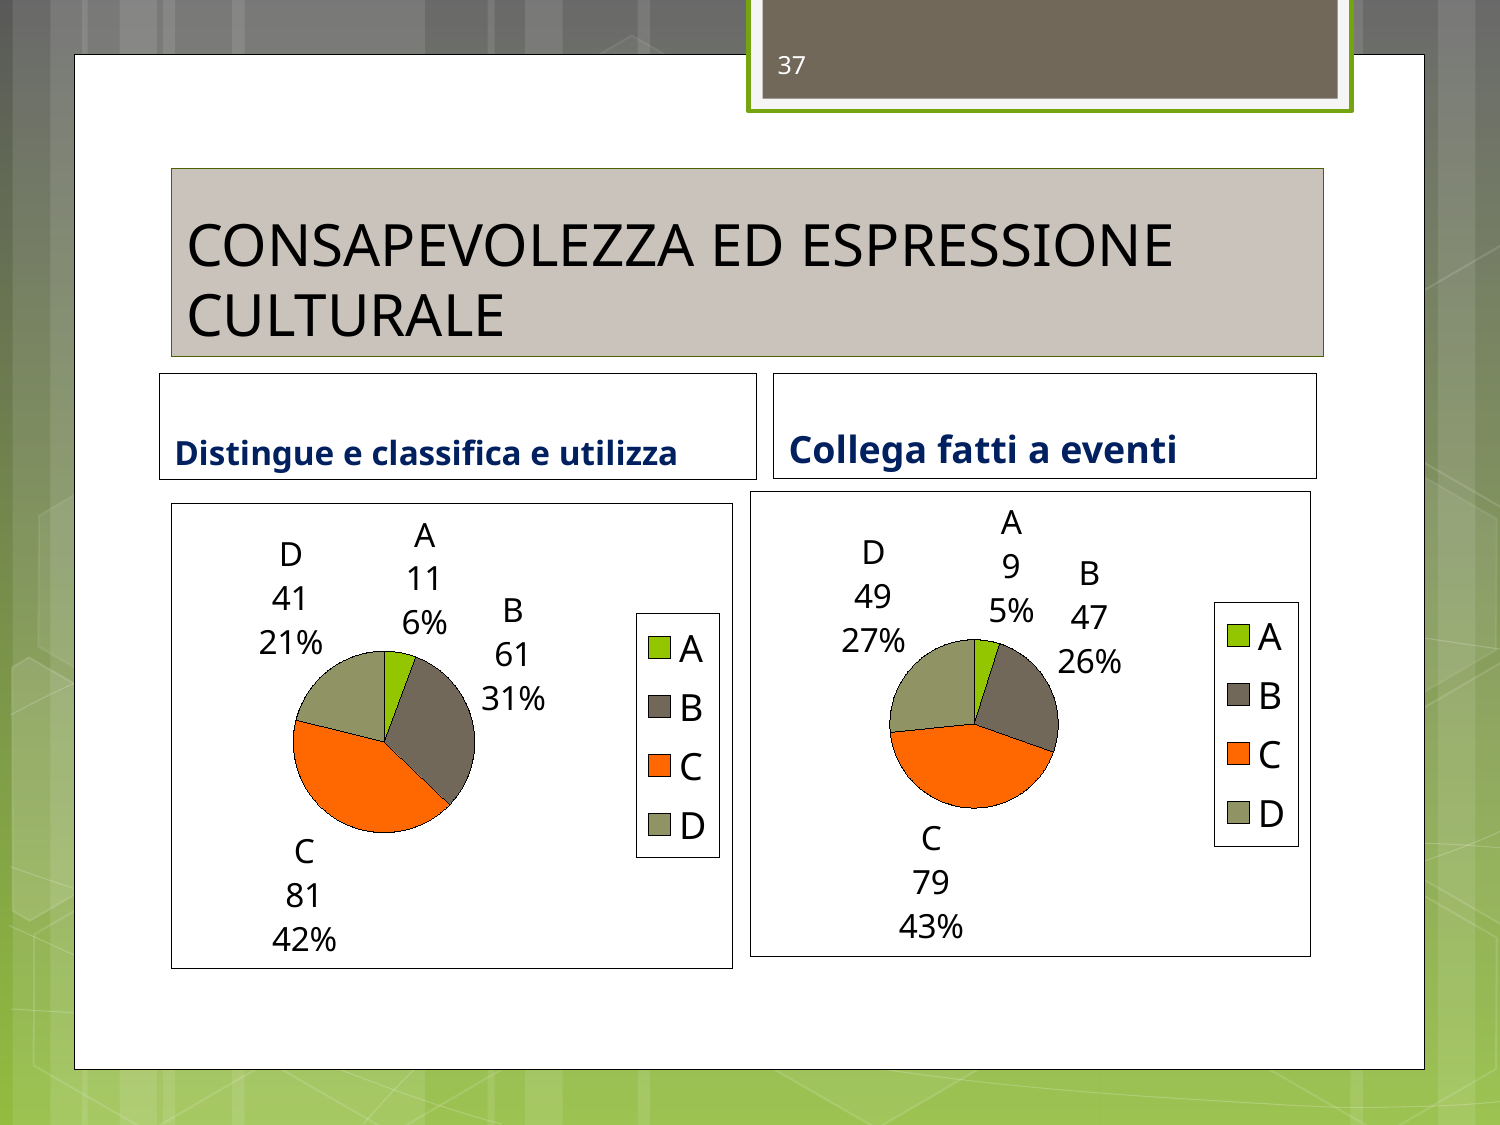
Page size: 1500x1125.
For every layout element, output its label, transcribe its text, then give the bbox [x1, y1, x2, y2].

title CONSAPEVOLEZZA ED ESPRESSIONE CULTURALE [171, 168, 1324, 357]
slide_number 37 [762, 36, 982, 97]
chart [170, 503, 733, 969]
list Distingue e classifica e utilizza [159, 373, 757, 480]
list Collega fatti a eventi [773, 373, 1317, 479]
chart [749, 491, 1312, 957]
